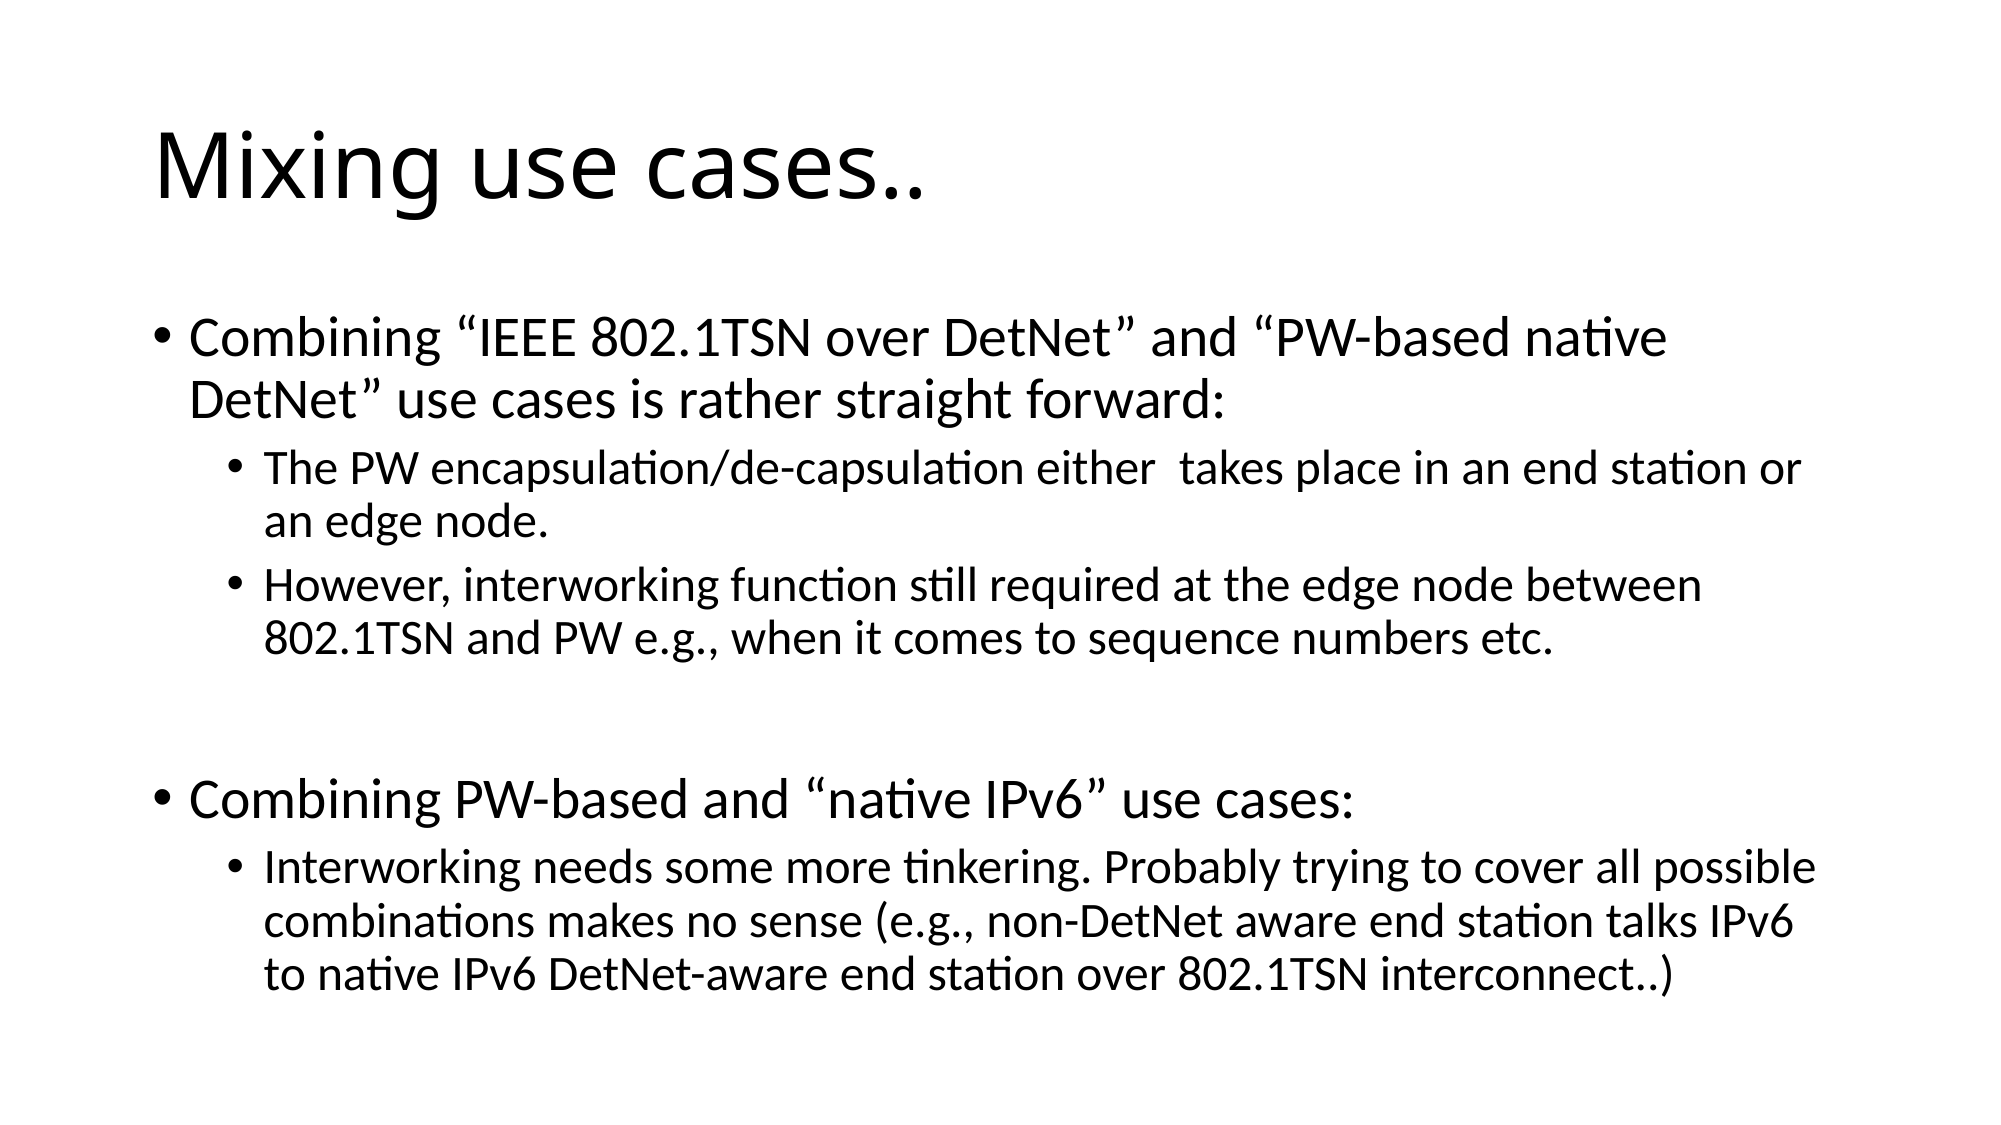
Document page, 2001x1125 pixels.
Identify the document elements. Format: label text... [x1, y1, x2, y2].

title Mixing use cases.. [137, 59, 1863, 278]
list Combining “IEEE 802.1TSN over DetNet” and “PW-based native DetNet” use cases is rather straight forward: The PW encapsulation/de-capsulation either takes place in an end station or an edge node. However, interworking function still required at the edge node between 802.1TSN and PW e.g., when it comes to sequence numbers etc. Combining PW-based and “native IPv6” use cases: Interworking needs some more tinkering. Probably trying to cover all possible combinations makes no sense (e.g., non-DetNet aware end station talks IPv6 to native IPv6 DetNet-aware end station over 802.1TSN interconnect..) [137, 299, 1863, 1014]
